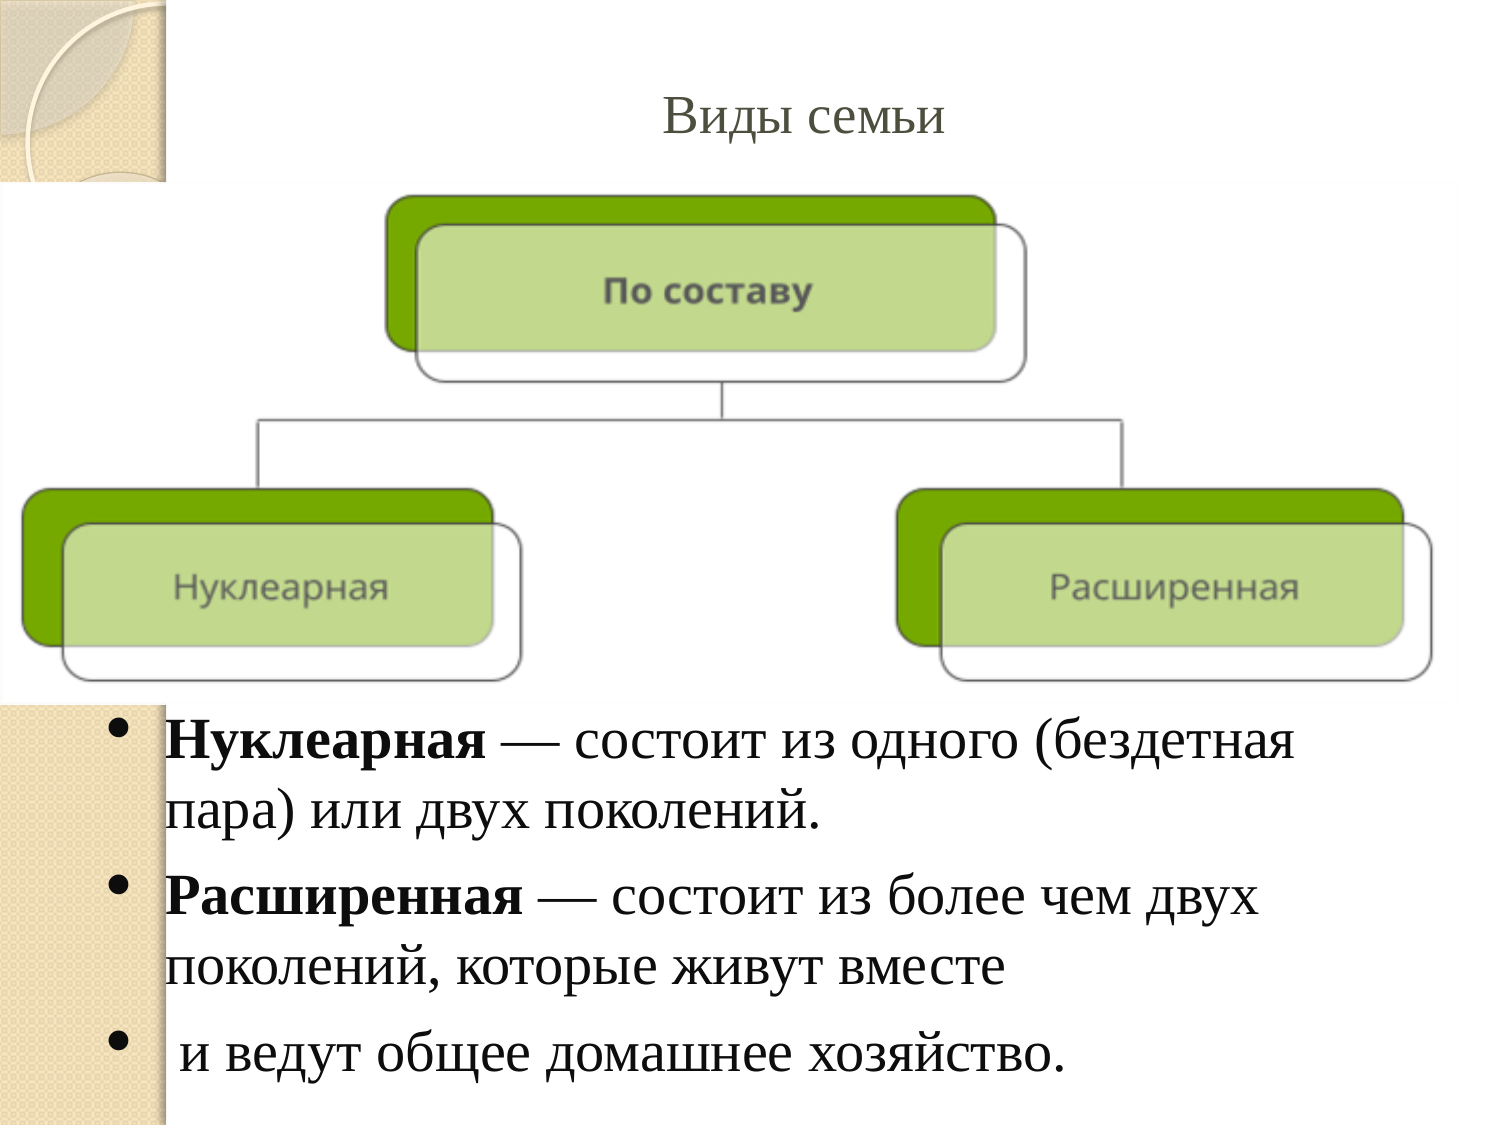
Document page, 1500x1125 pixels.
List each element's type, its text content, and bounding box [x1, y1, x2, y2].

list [0, 181, 1459, 705]
text_box Нуклеарная — состоит из одного (бездетная пара) или двух поколений. Расширенная — состоит из более чем двух поколений, которые живут вместе и ведут общее домашнее хозяйство. [94, 716, 1406, 1091]
title Виды семьи [183, 66, 1413, 179]
